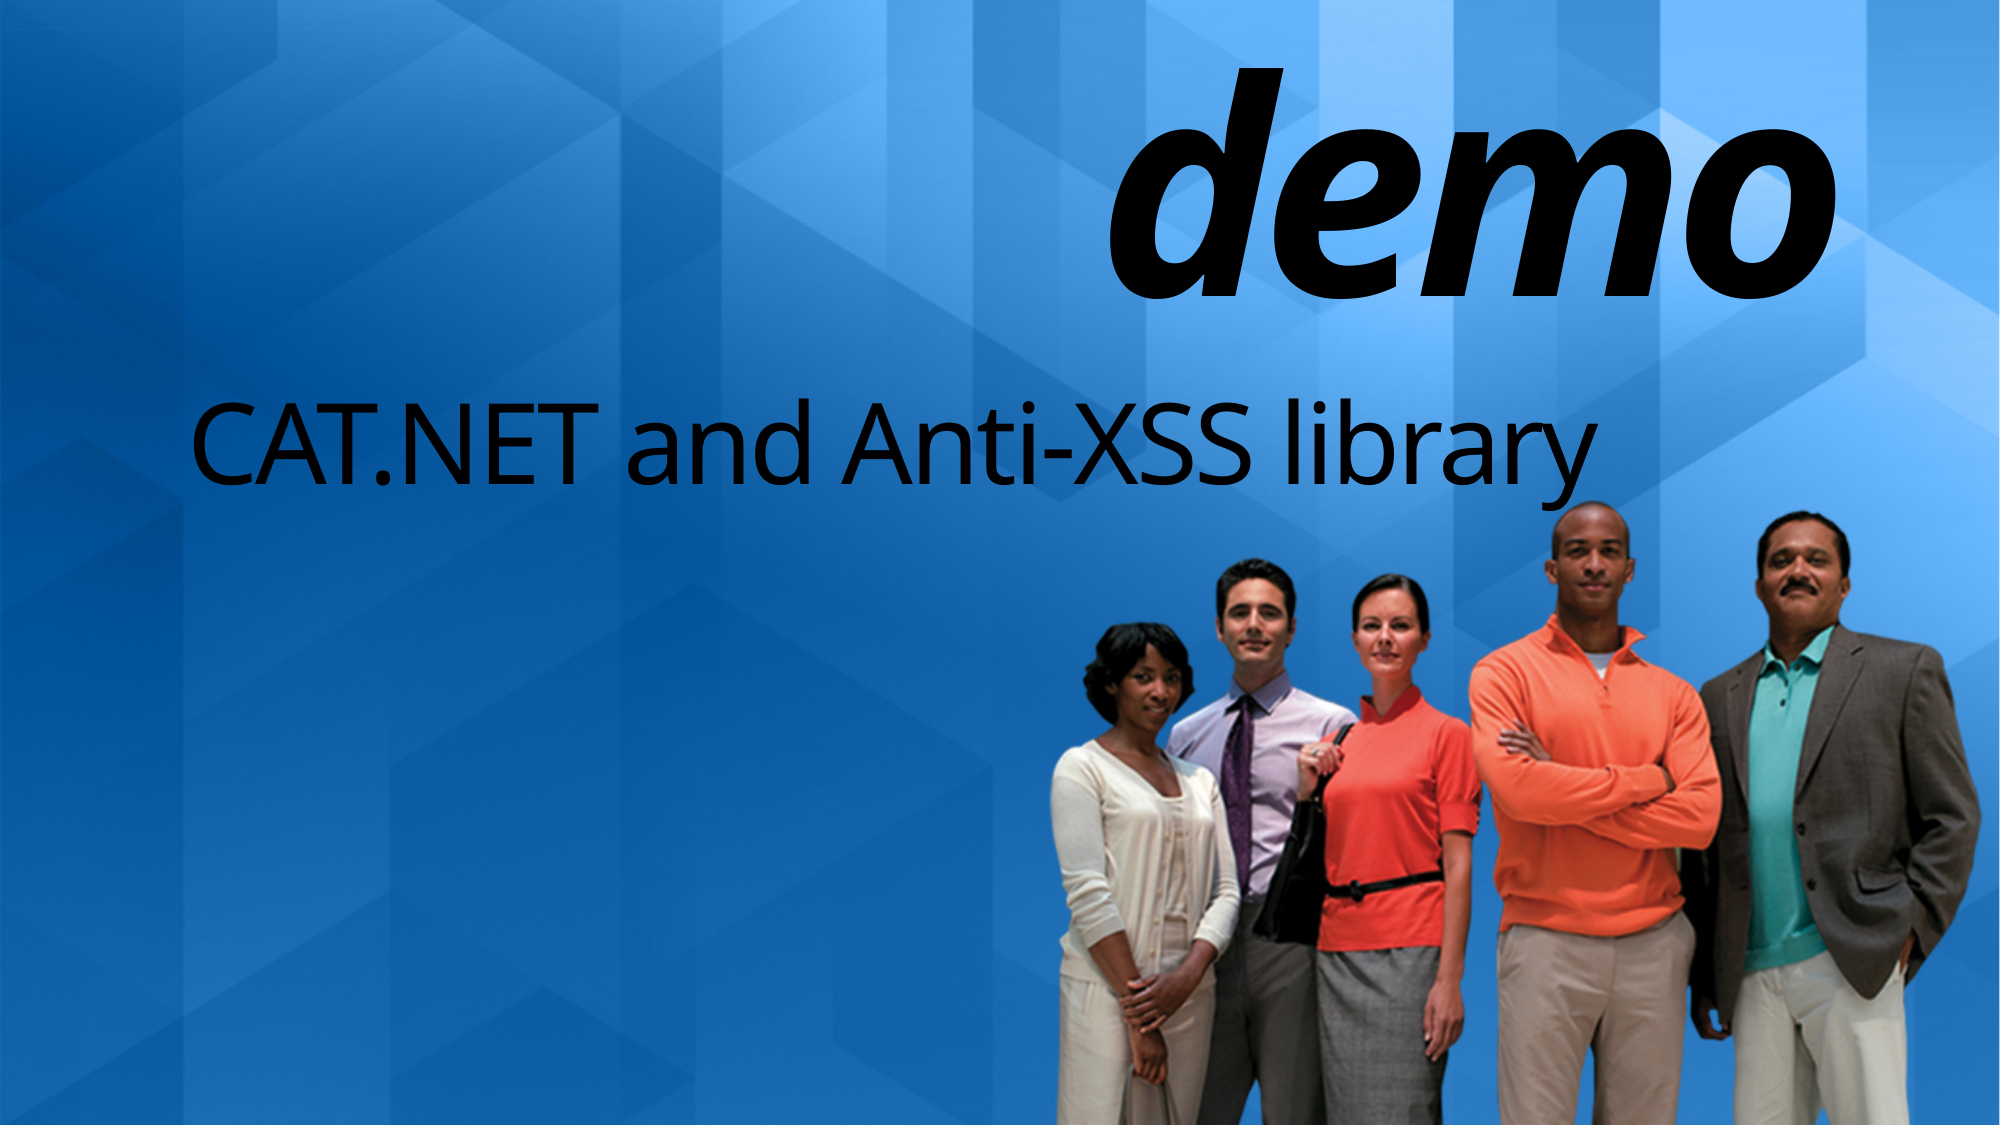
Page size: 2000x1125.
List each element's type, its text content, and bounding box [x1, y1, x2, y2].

title CAT.NET and Anti-XSS library [187, 386, 1717, 637]
list demo [85, 37, 1914, 264]
picture [0, 0, 2000, 1125]
